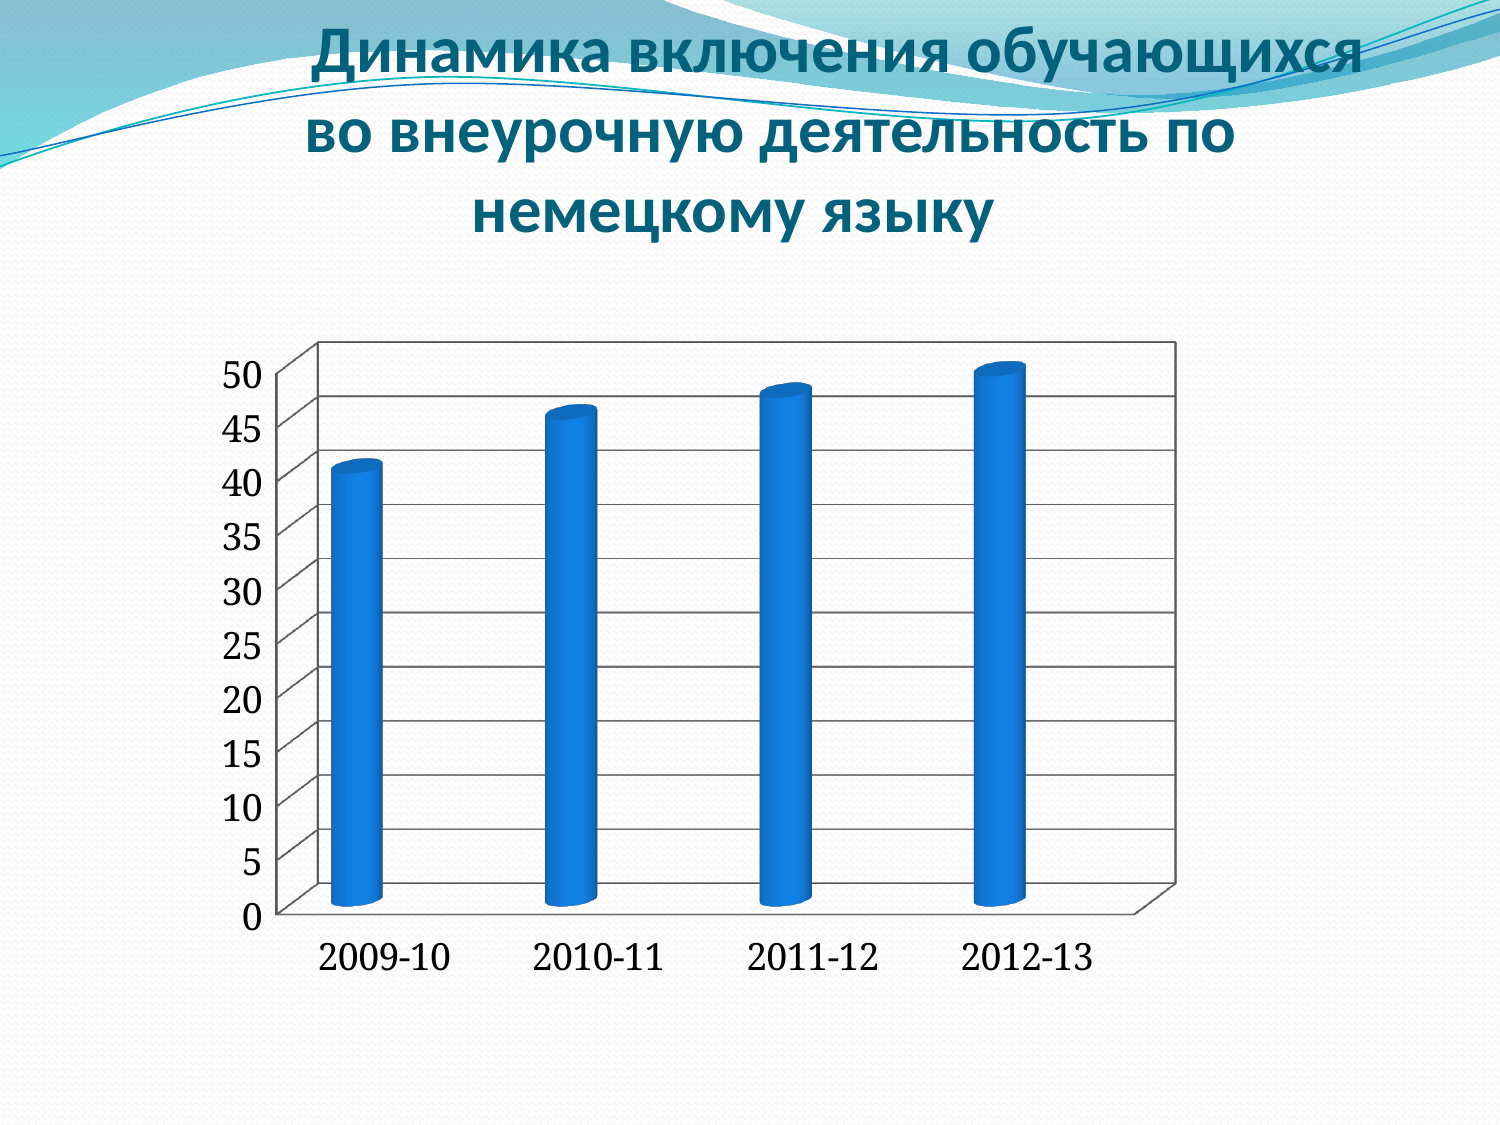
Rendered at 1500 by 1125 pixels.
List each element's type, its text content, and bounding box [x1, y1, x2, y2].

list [193, 331, 1205, 1006]
title Динамика включения обучающихся во внеурочную деятельность по немецкому языку [58, 46, 1409, 247]
chart [198, 327, 1200, 995]
list [75, 317, 1425, 1038]
